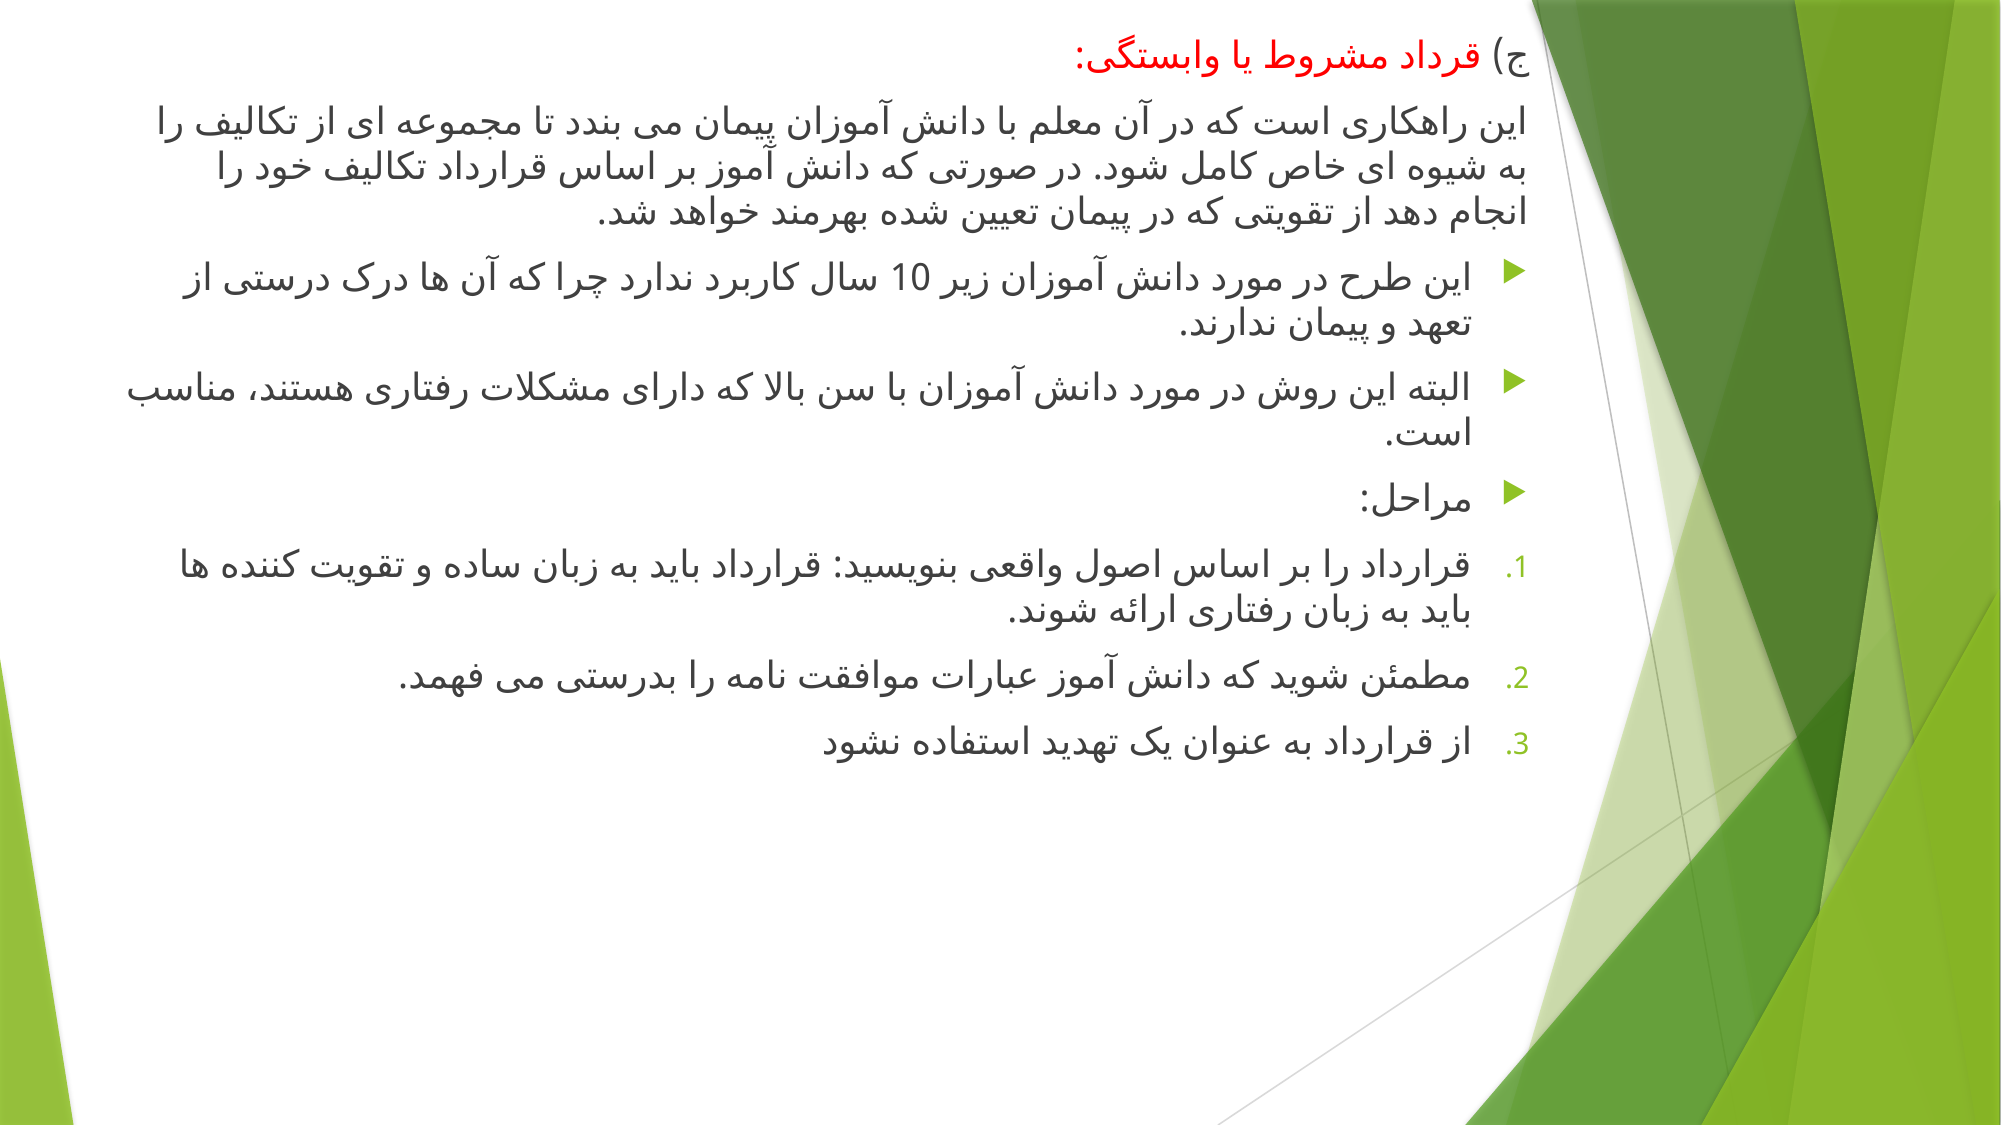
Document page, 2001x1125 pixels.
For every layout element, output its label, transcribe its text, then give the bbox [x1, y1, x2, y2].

list ج) قرداد مشروط یا وابستگی: این راهکاری است که در آن معلم با دانش آموزان پیمان می بندد تا مجموعه ای از تکالیف را به شیوه ای خاص کامل شود. در صورتی که دانش آموز بر اساس قرارداد تکالیف خود را انجام دهد از تقویتی که در پیمان تعیین شده بهرمند خواهد شد. این طرح در مورد دانش آموزان زیر 10 سال کاربرد ندارد چرا که آن ها درک درستی از تعهد و پیمان ندارند. البته این روش در مورد دانش آموزان با سن بالا که دارای مشکلات رفتاری هستند، مناسب است. مراحل: قرارداد را بر اساس اصول واقعی بنویسید: قرارداد باید به زبان ساده و تقویت کننده ها باید به زبان رفتاری ارائه شوند. مطمئن شوید که دانش آموز عبارات موافقت نامه را بدرستی می فهمد. از قرارداد به عنوان یک تهدید استفاده نشود [111, 23, 1545, 992]
